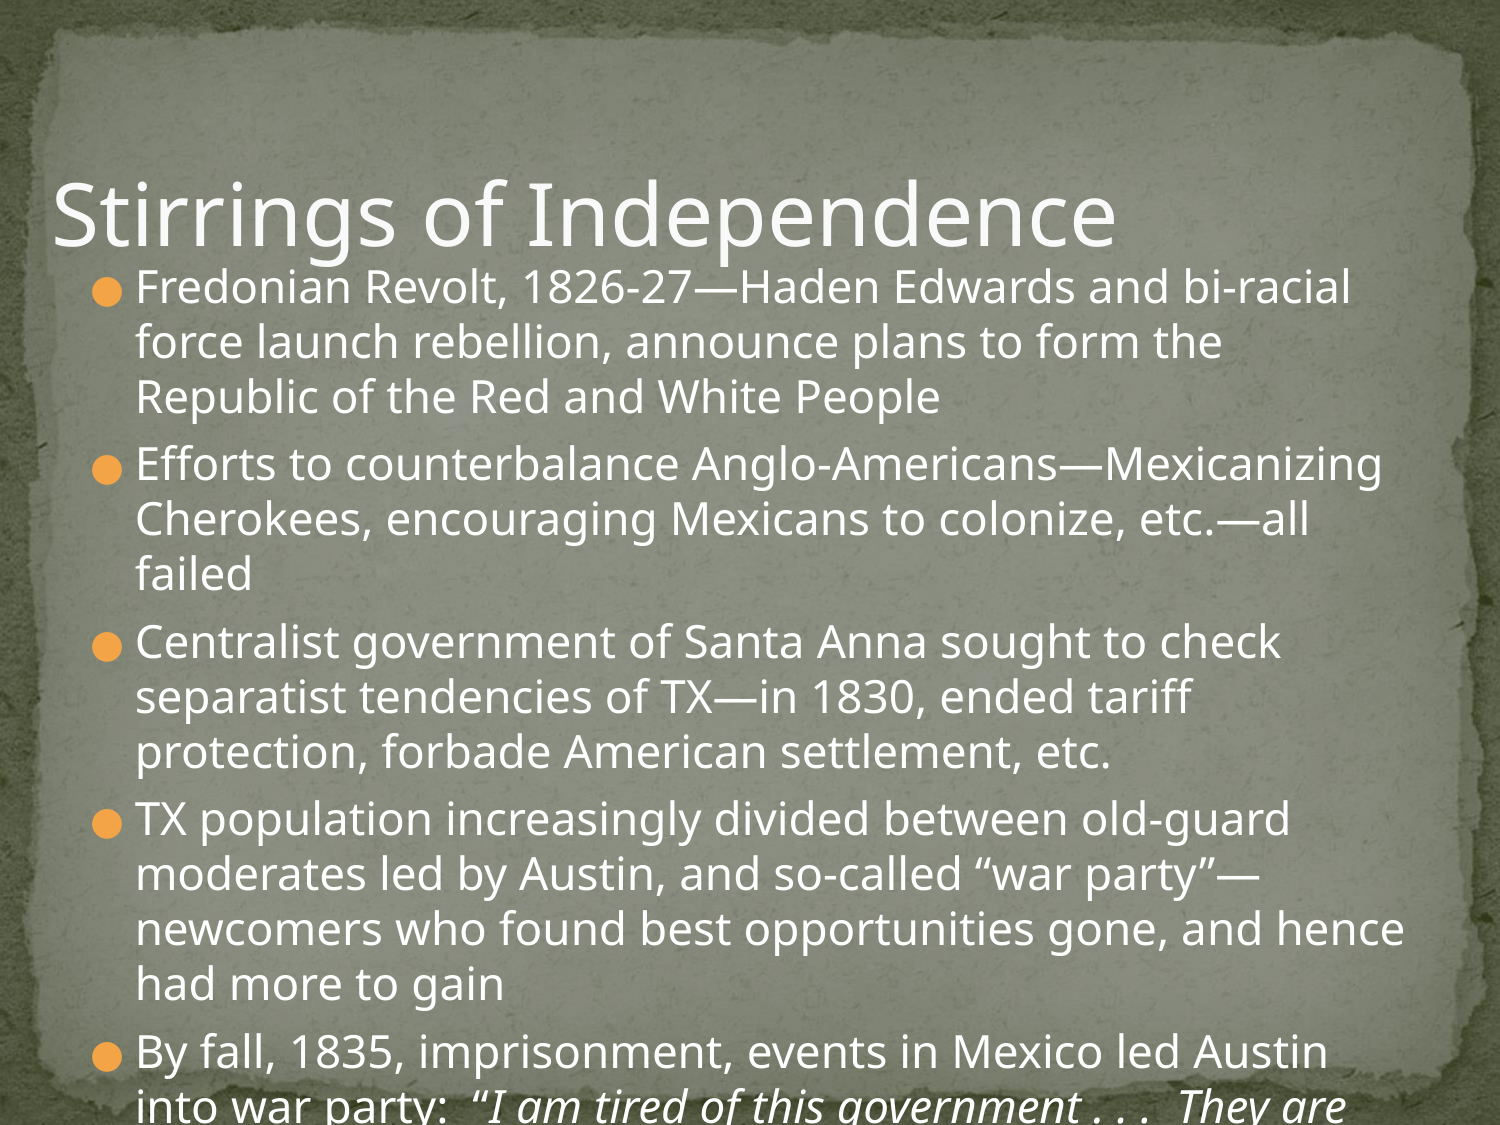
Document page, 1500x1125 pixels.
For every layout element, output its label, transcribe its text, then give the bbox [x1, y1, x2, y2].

title Stirrings of Independence [36, 24, 1425, 272]
picture [0, 0, 1500, 1125]
list Fredonian Revolt, 1826-27—Haden Edwards and bi-racial force launch rebellion, announce plans to form the Republic of the Red and White People Efforts to counterbalance Anglo-Americans—Mexicanizing Cherokees, encouraging Mexicans to colonize, etc.—all failed Centralist government of Santa Anna sought to check separatist tendencies of TX—in 1830, ended tariff protection, forbade American settlement, etc. TX population increasingly divided between old-guard moderates led by Austin, and so-called “war party”—newcomers who found best opportunities gone, and hence had more to gain By fall, 1835, imprisonment, events in Mexico led Austin into war party: “I am tired of this government . . . They are always in revolution and I believe they always will be.” [75, 272, 1425, 1000]
